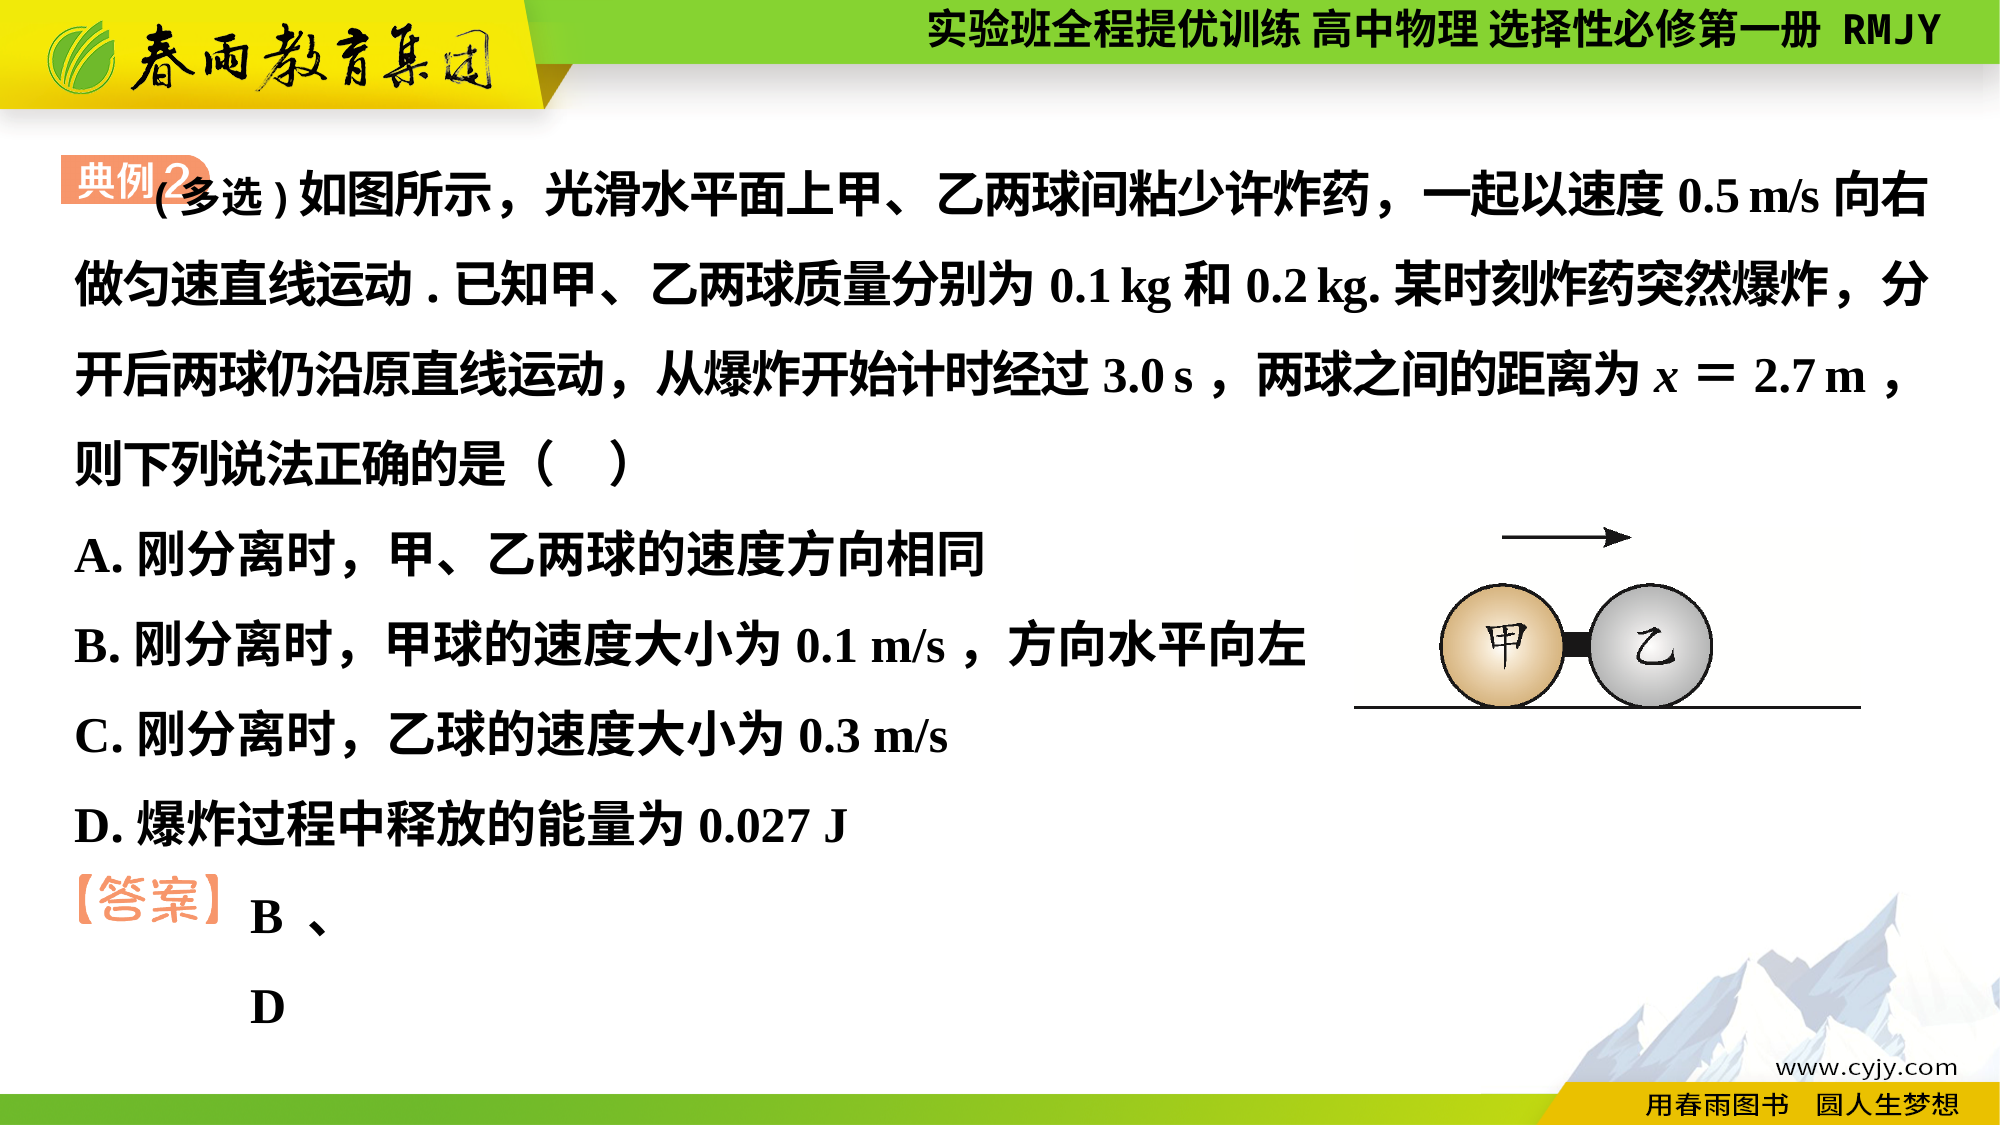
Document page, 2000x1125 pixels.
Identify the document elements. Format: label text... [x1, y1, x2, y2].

list (多选)如图所示，光滑水平面上甲、乙两球间粘少许炸药，一起以速度0.5 m/s向右做匀速直线运动.已知甲、乙两球质量分别为0.1 kg和0.2 kg.某时刻炸药突然爆炸，分开后两球仍沿原直线运动，从爆炸开始计时经过3.0 s，两球之间的距离为x＝2.7 m，则下列说法正确的是（ ） A.刚分离时，甲、乙两球的速度方向相同 B.刚分离时，甲球的速度大小为0.1 m/s，方向水平向左 C.刚分离时，乙球的速度大小为0.3 m/s D.爆炸过程中释放的能量为0.027 J [59, 125, 1944, 868]
text_box B、D [235, 845, 385, 951]
picture [0, 0, 2000, 1125]
